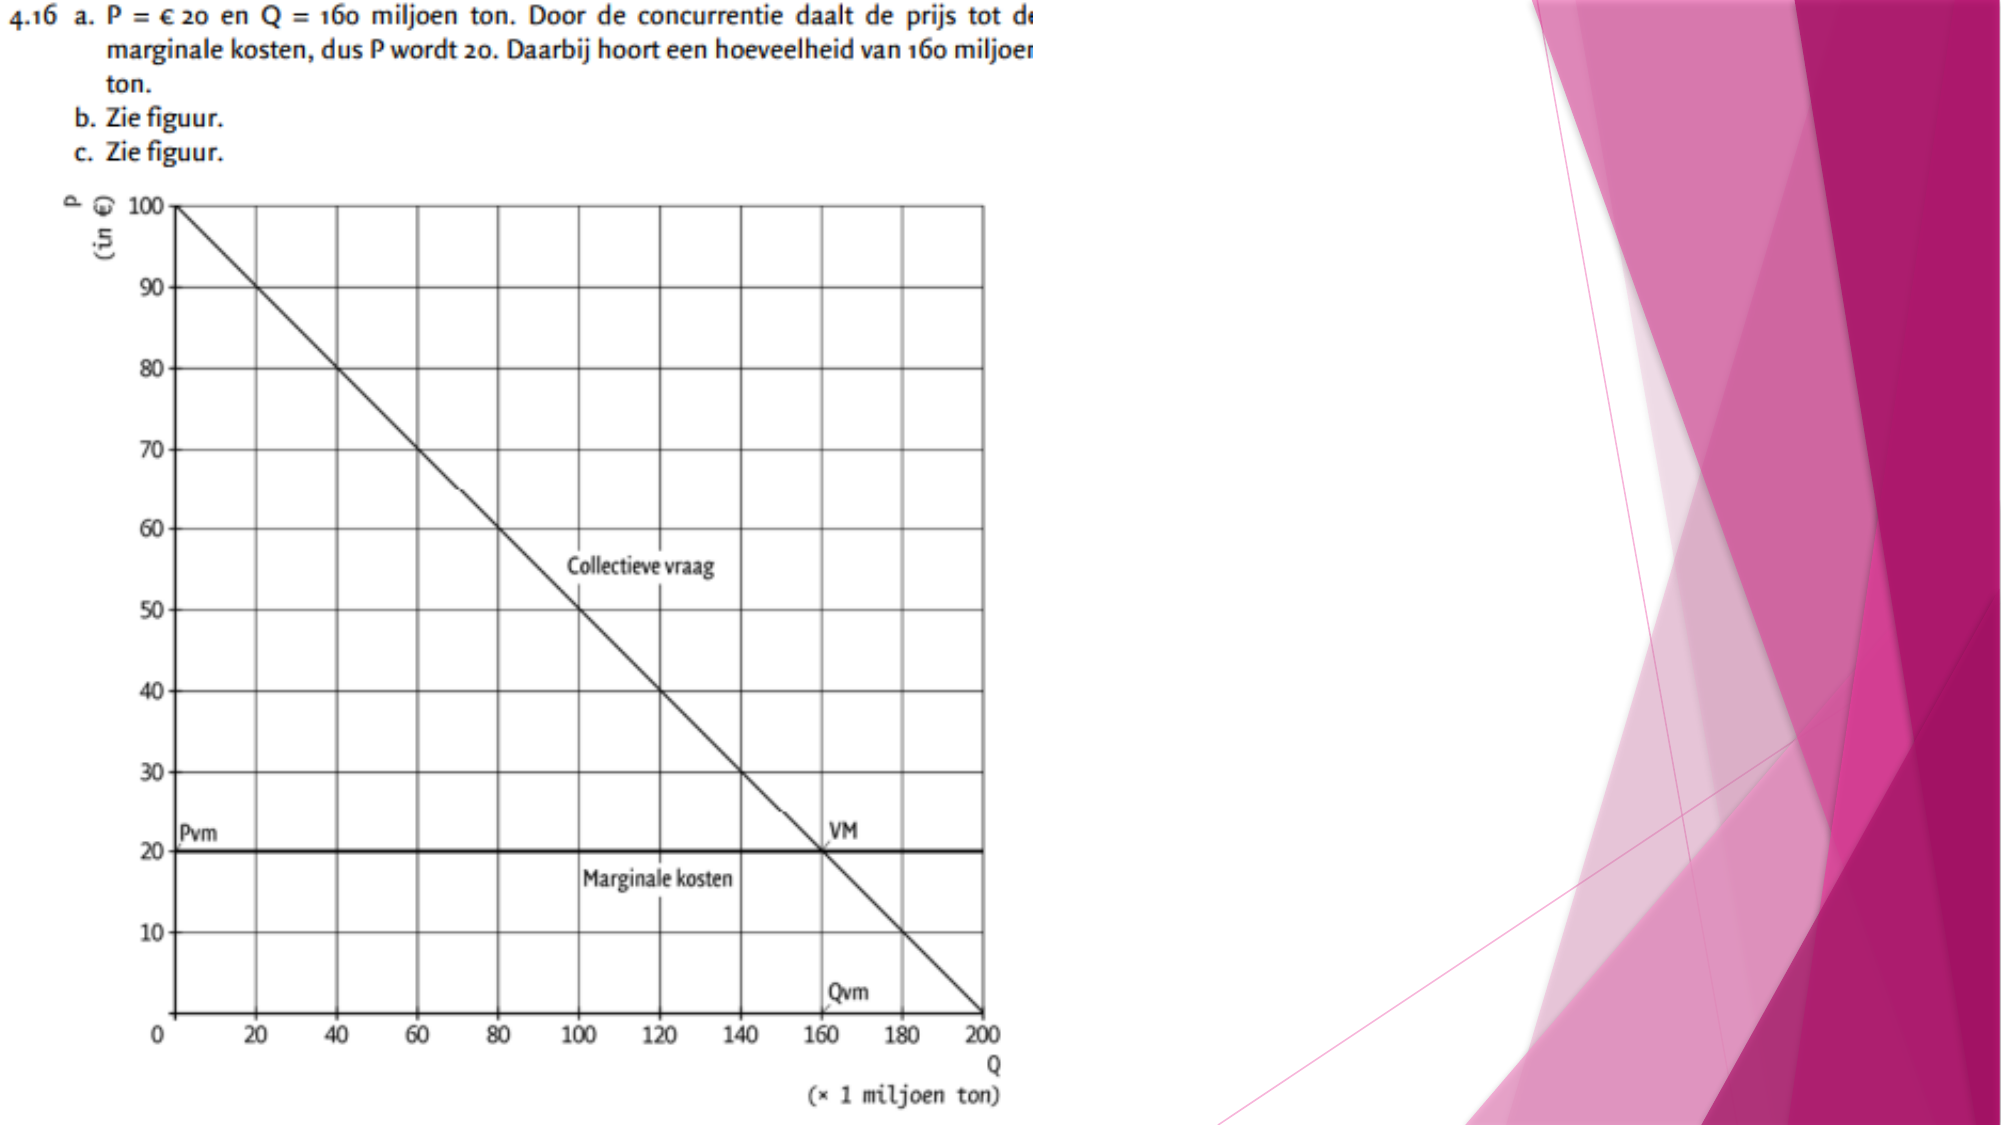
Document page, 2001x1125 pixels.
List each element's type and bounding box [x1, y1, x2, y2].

picture [0, 0, 1033, 1125]
